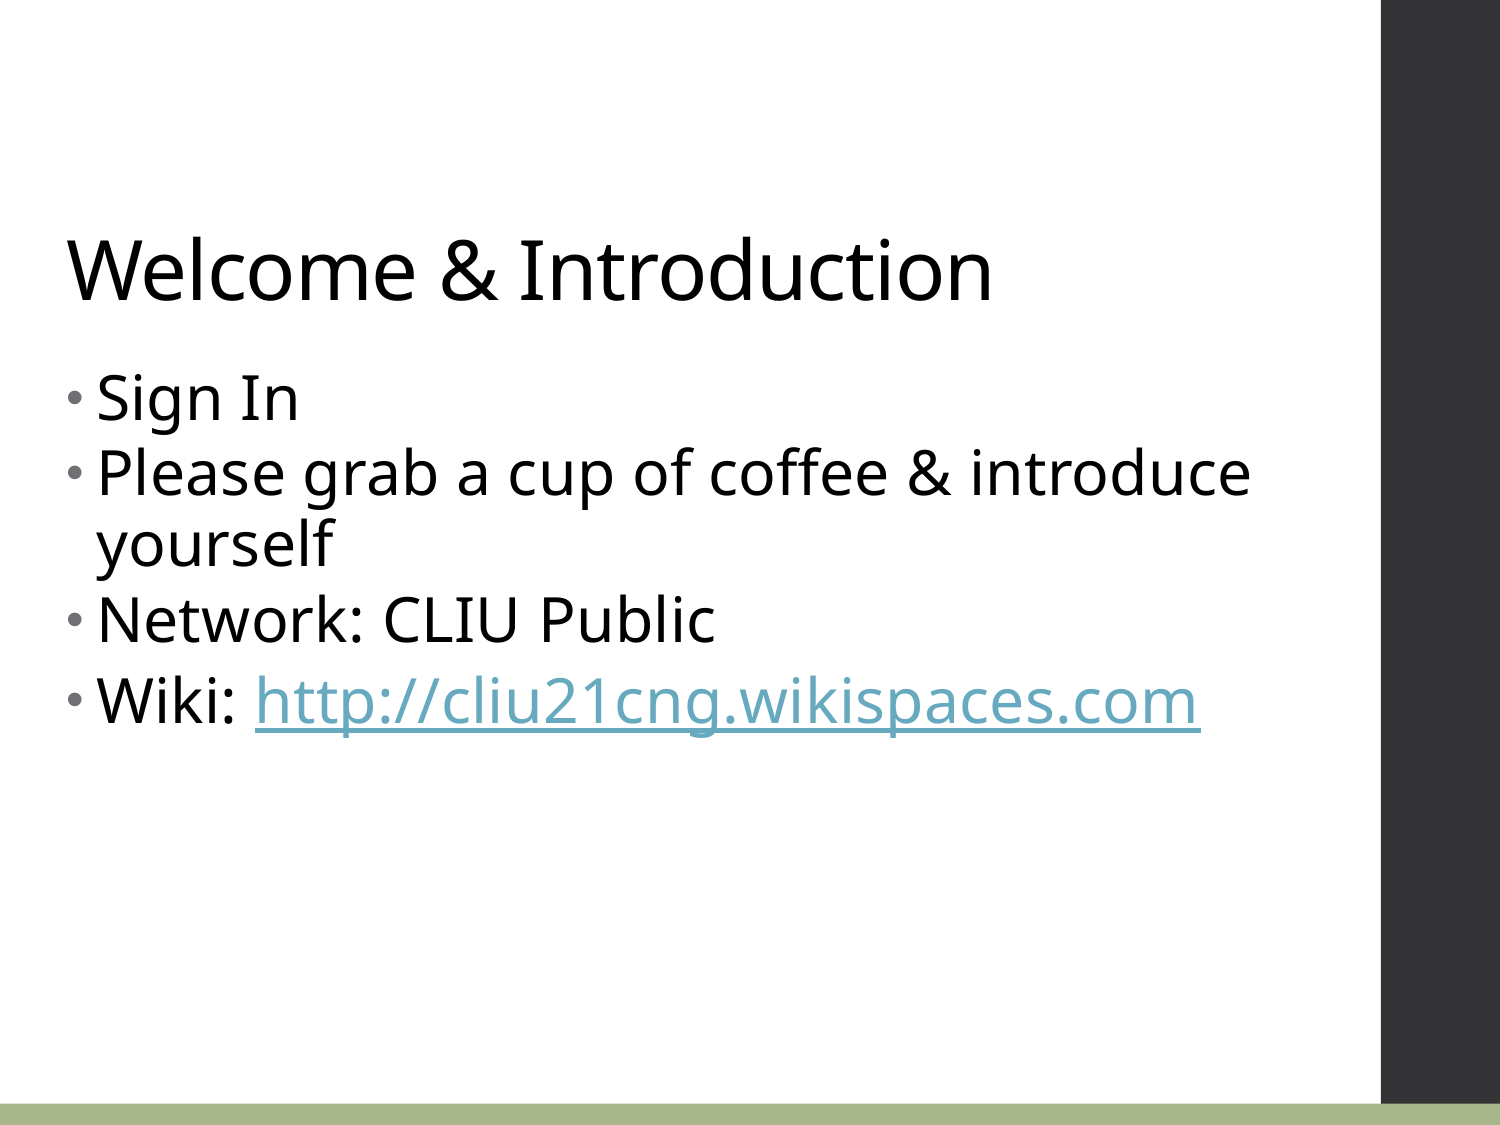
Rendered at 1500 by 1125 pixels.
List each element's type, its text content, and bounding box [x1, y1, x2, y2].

title Welcome & Introduction [51, 213, 1449, 330]
list Sign In Please grab a cup of coffee & introduce yourself Network: CLIU Public Wiki: http://cliu21cng.wikispaces.com [51, 348, 1346, 891]
